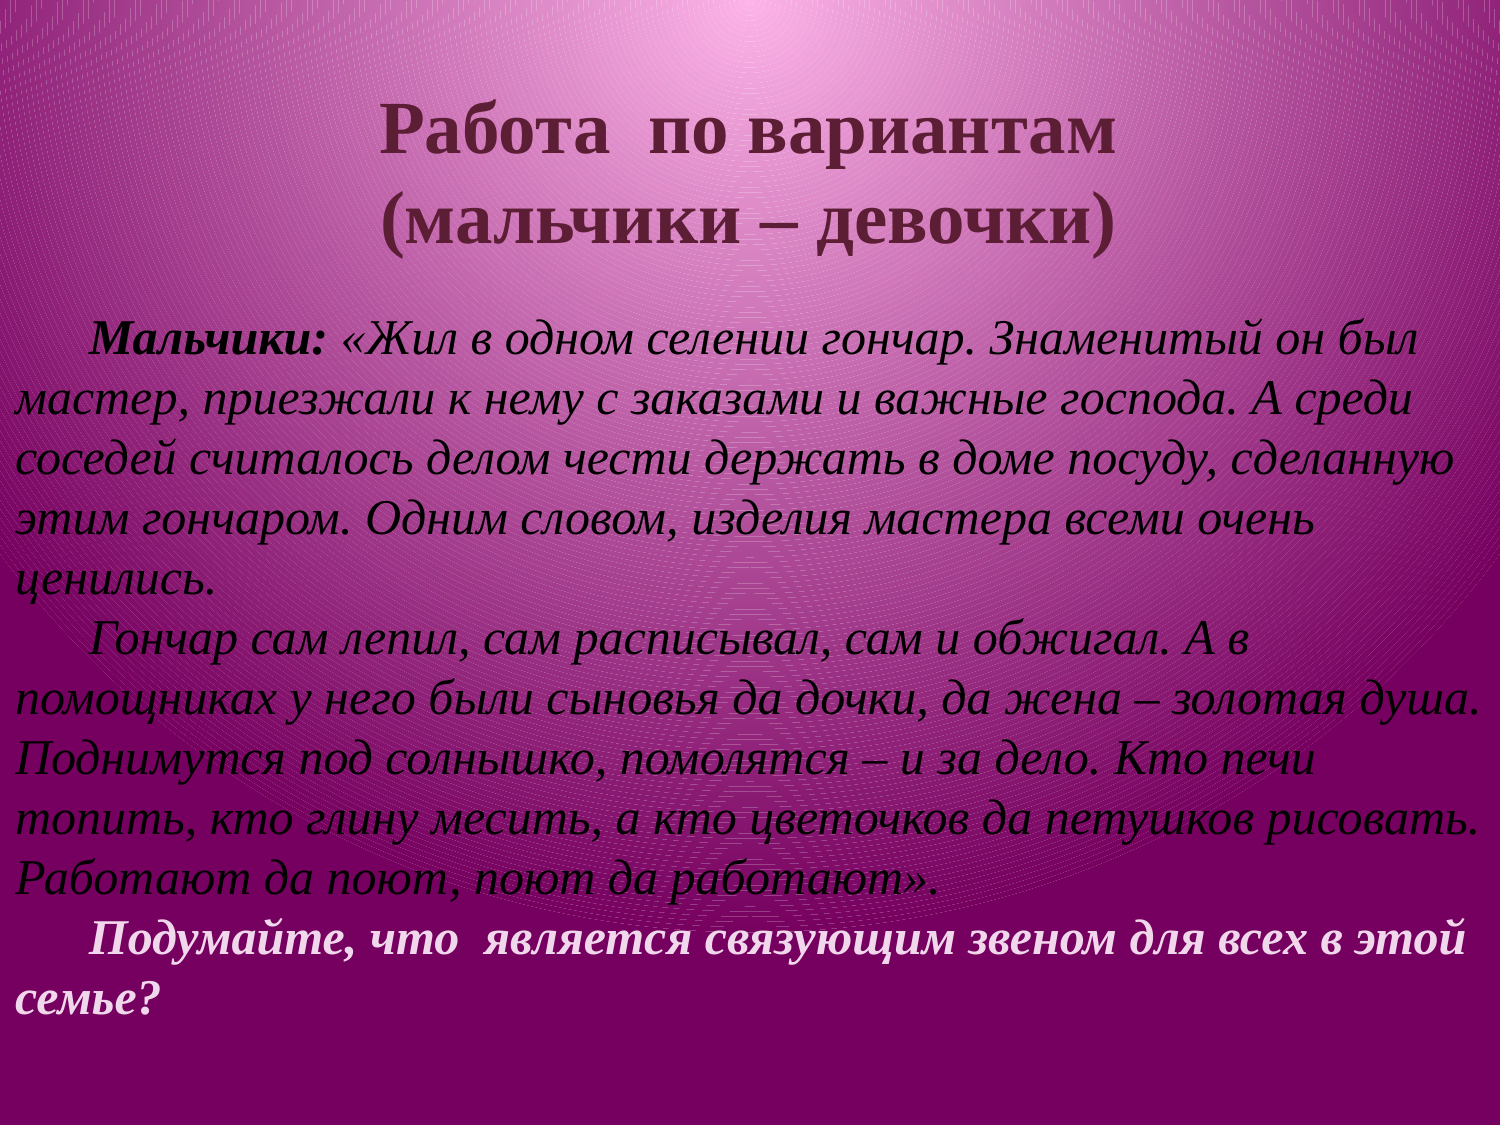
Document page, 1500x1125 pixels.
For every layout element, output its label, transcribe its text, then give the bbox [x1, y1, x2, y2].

text_box Работа по вариантам (мальчики – девочки) [364, 71, 1152, 267]
text_box Мальчики: «Жил в одном селении гончар. Знаменитый он был мастер, приезжали к нему с заказами и важные господа. А среди соседей считалось делом чести держать в доме посуду, сделанную этим гончаром. Одним словом, изделия мастера всеми очень ценились. Гончар сам лепил, сам расписывал, сам и обжигал. А в помощниках у него были сыновья да дочки, да жена – золотая душа. Поднимутся под солнышко, помолятся – и за дело. Кто печи топить, кто глину месить, а кто цветочков да петушков рисовать. Работают да поют, поют да работают». Подумайте, что является связующим звеном для всех в этой семье? [0, 296, 1500, 1032]
